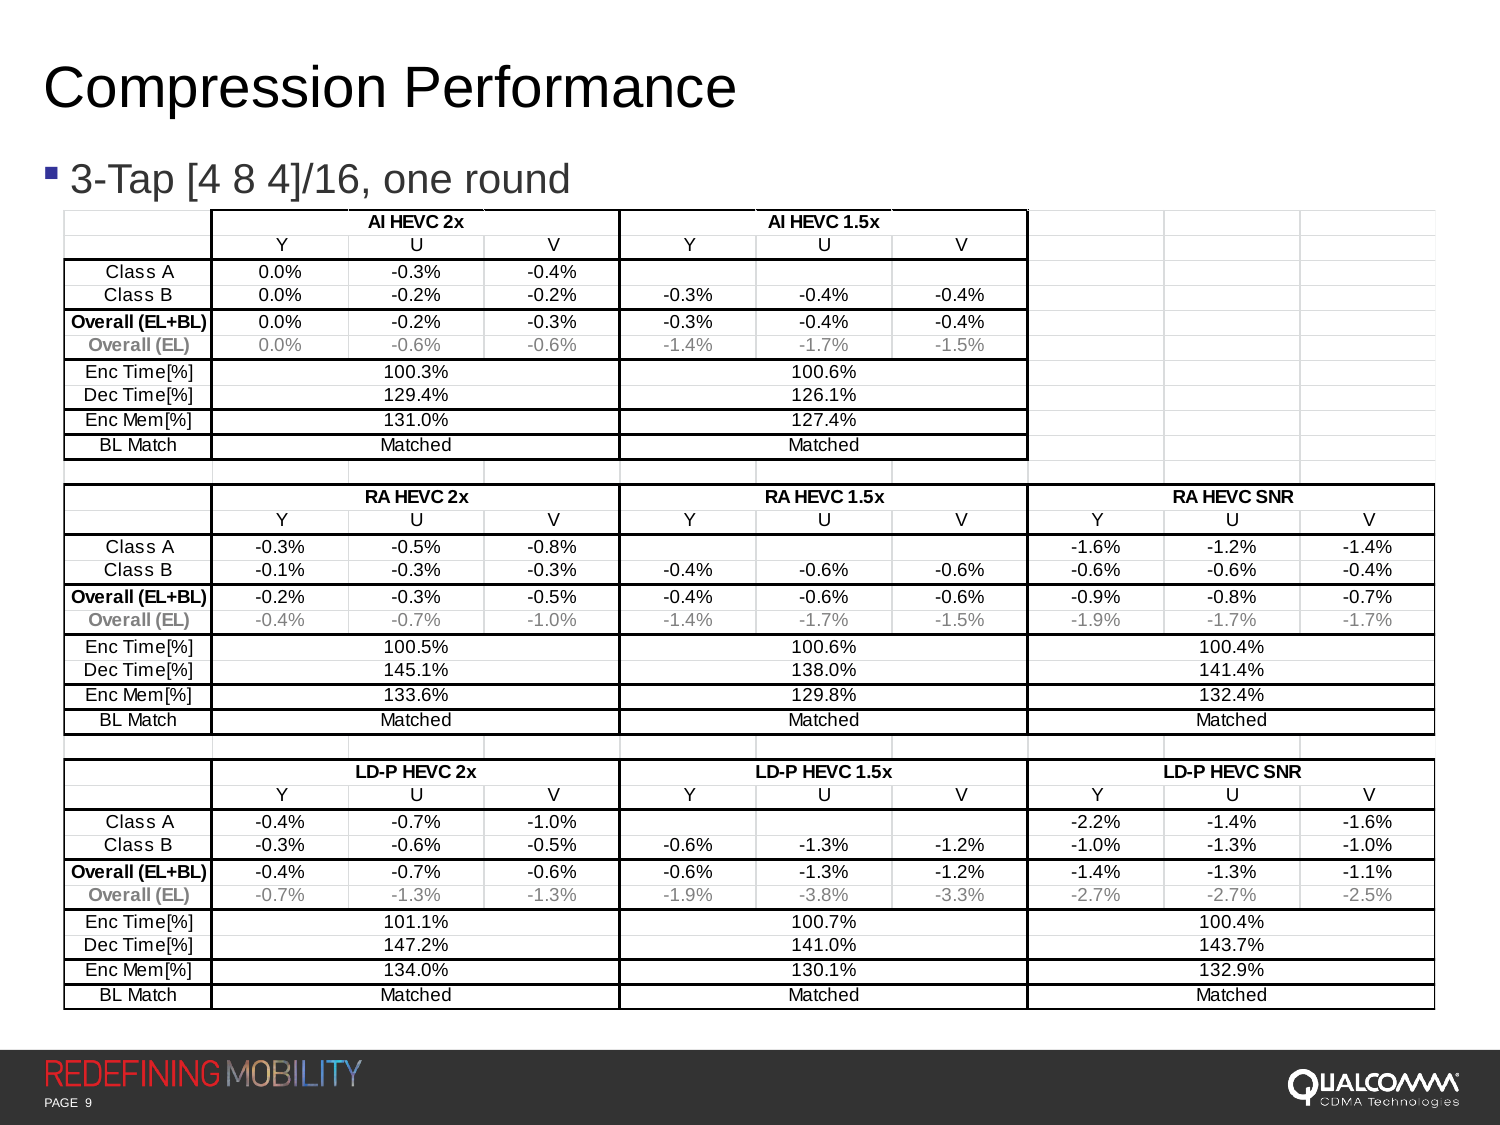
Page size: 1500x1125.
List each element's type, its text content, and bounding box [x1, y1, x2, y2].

list 3-Tap [4 8 4]/16, one round [26, 148, 1457, 1021]
picture [1278, 1058, 1478, 1114]
picture [30, 1048, 372, 1099]
title Compression Performance [28, 44, 1462, 138]
picture [63, 209, 1437, 1012]
